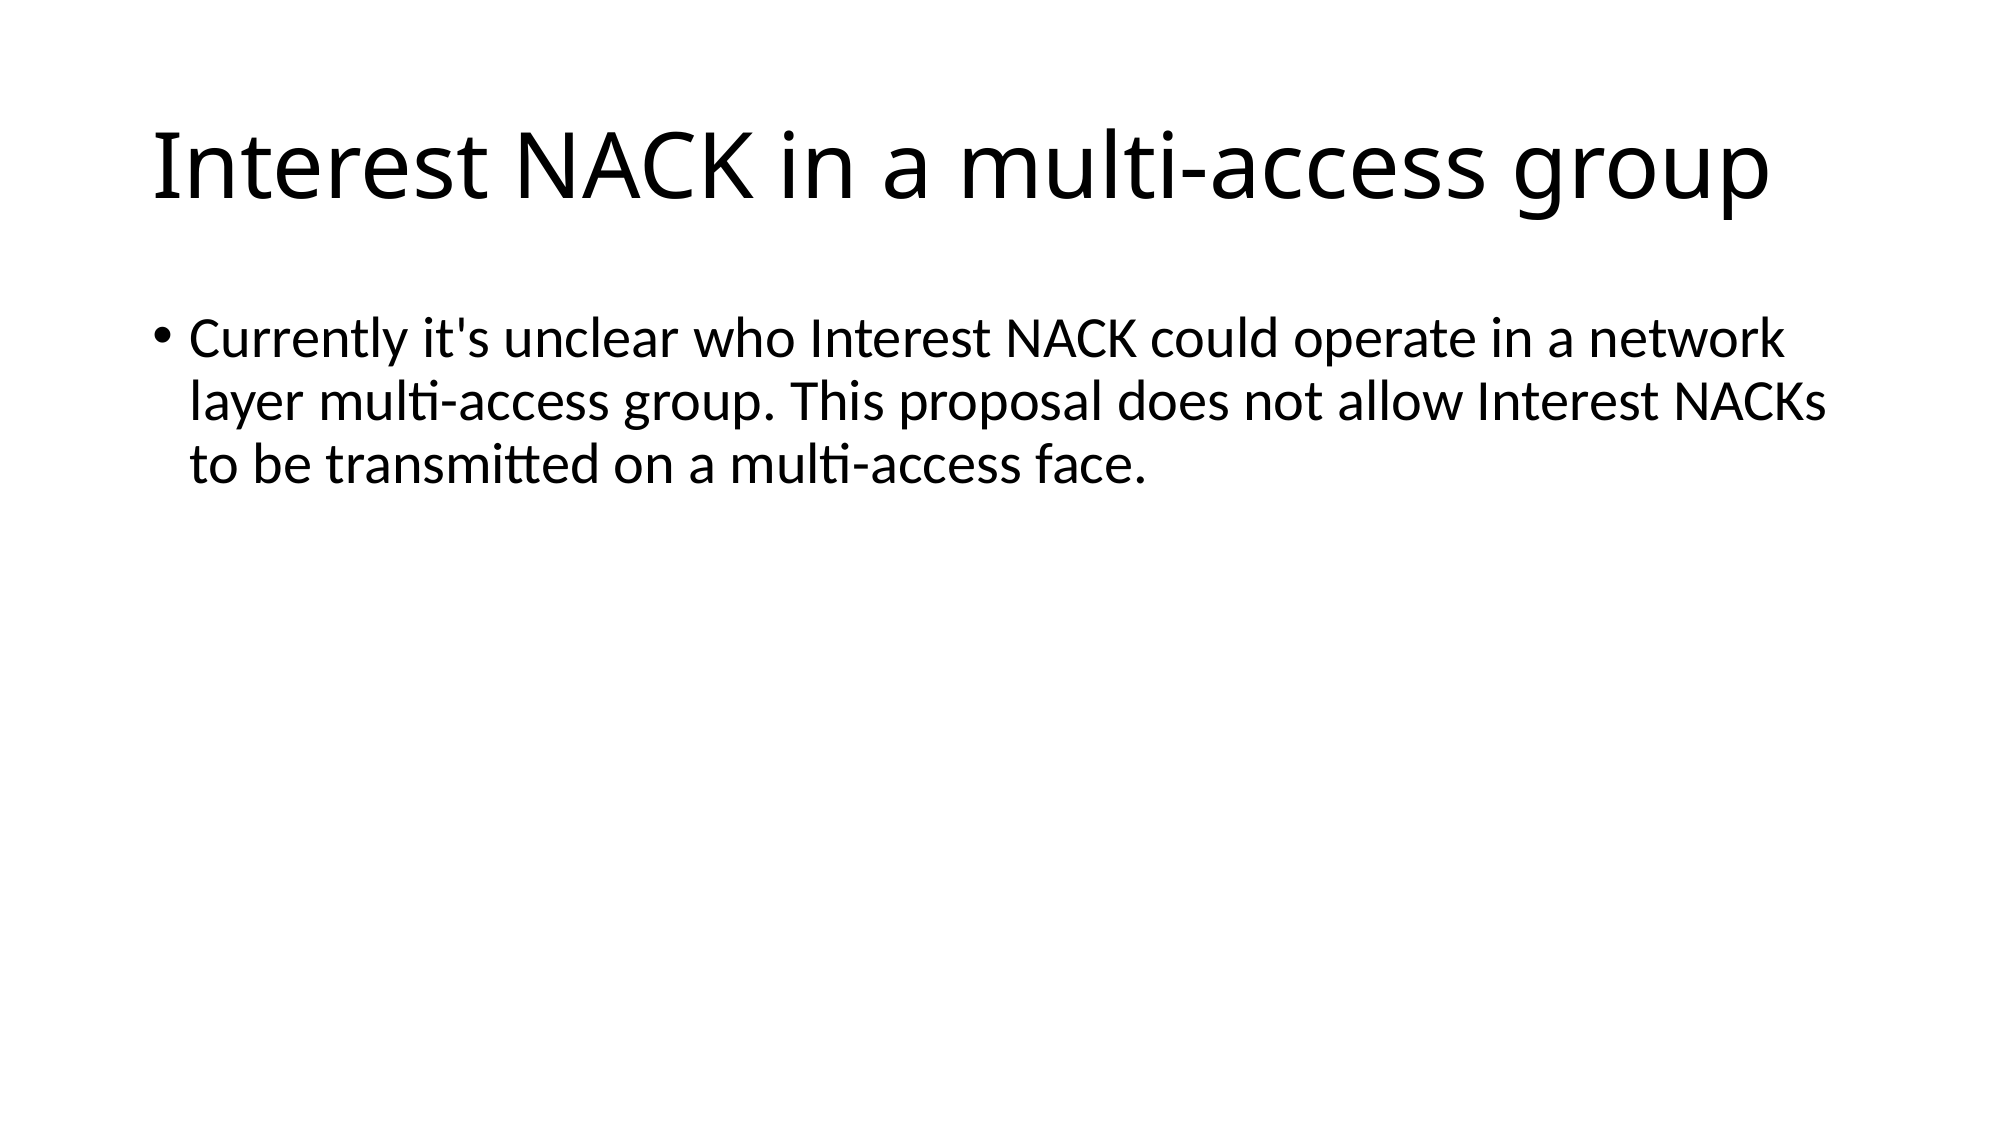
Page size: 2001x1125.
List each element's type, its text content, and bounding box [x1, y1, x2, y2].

list Currently it's unclear who Interest NACK could operate in a network layer multi-access group. This proposal does not allow Interest NACKs to be transmitted on a multi-access face. [137, 299, 1863, 1014]
title Interest NACK in a multi-access group [137, 59, 1863, 278]
